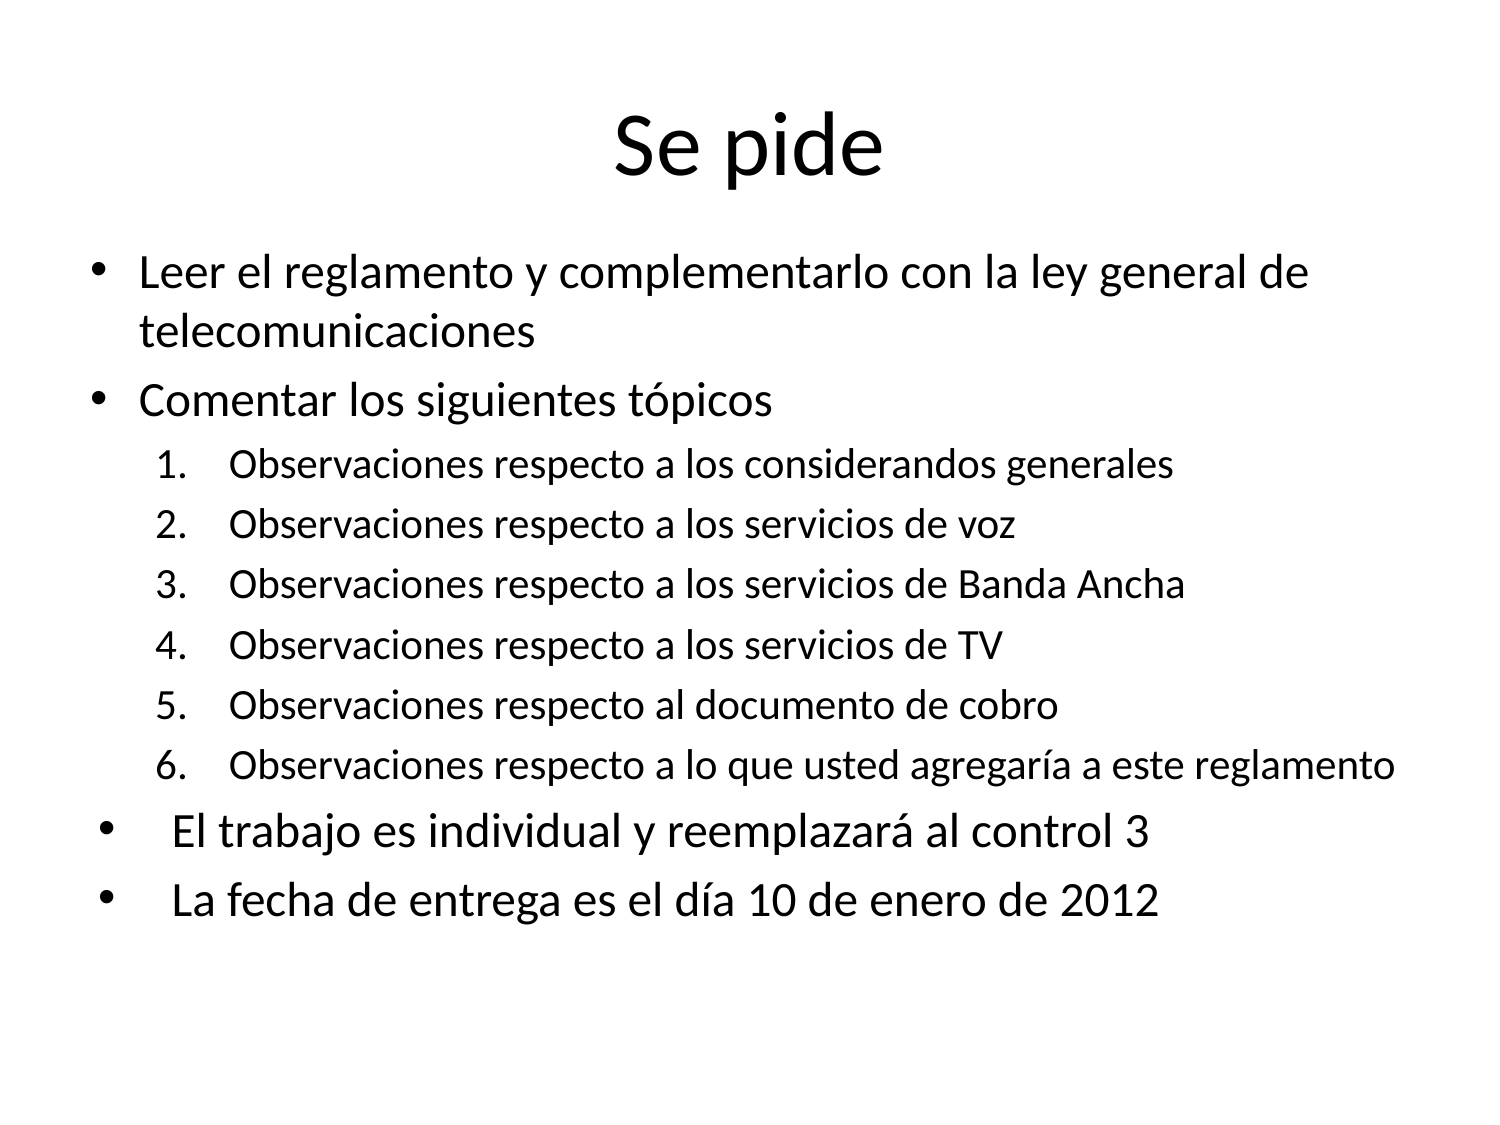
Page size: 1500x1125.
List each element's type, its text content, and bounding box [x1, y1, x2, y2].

title Se pide [75, 45, 1425, 231]
list Leer el reglamento y complementarlo con la ley general de telecomunicaciones Comentar los siguientes tópicos Observaciones respecto a los considerandos generales Observaciones respecto a los servicios de voz Observaciones respecto a los servicios de Banda Ancha Observaciones respecto a los servicios de TV Observaciones respecto al documento de cobro Observaciones respecto a lo que usted agregaría a este reglamento El trabajo es individual y reemplazará al control 3 La fecha de entrega es el día 10 de enero de 2012 [75, 231, 1425, 975]
